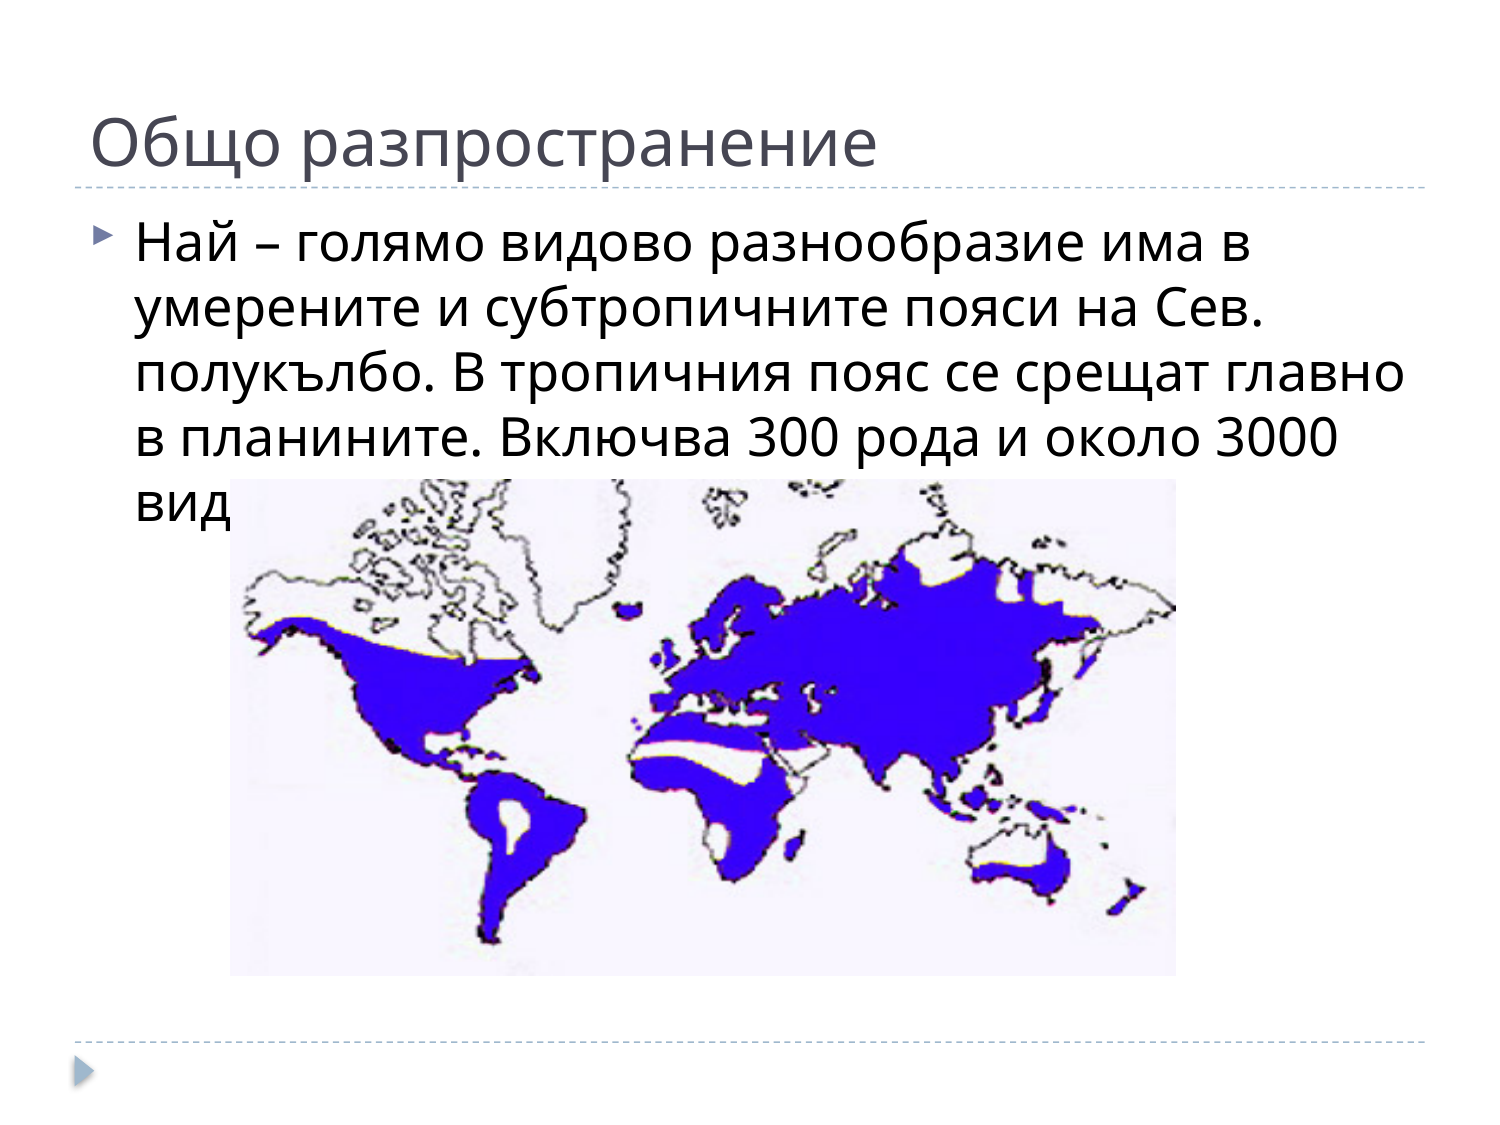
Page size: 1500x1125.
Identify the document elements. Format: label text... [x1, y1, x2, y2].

list Най – голямо видово разнообразие има в умерените и субтропичните пояси на Сев. полукълбо. В тропичния пояс се срещат главно в планините. Включва 300 рода и около 3000 вида. [75, 200, 1425, 1010]
title Общо разпространение [75, 24, 1425, 188]
picture [229, 479, 1176, 977]
